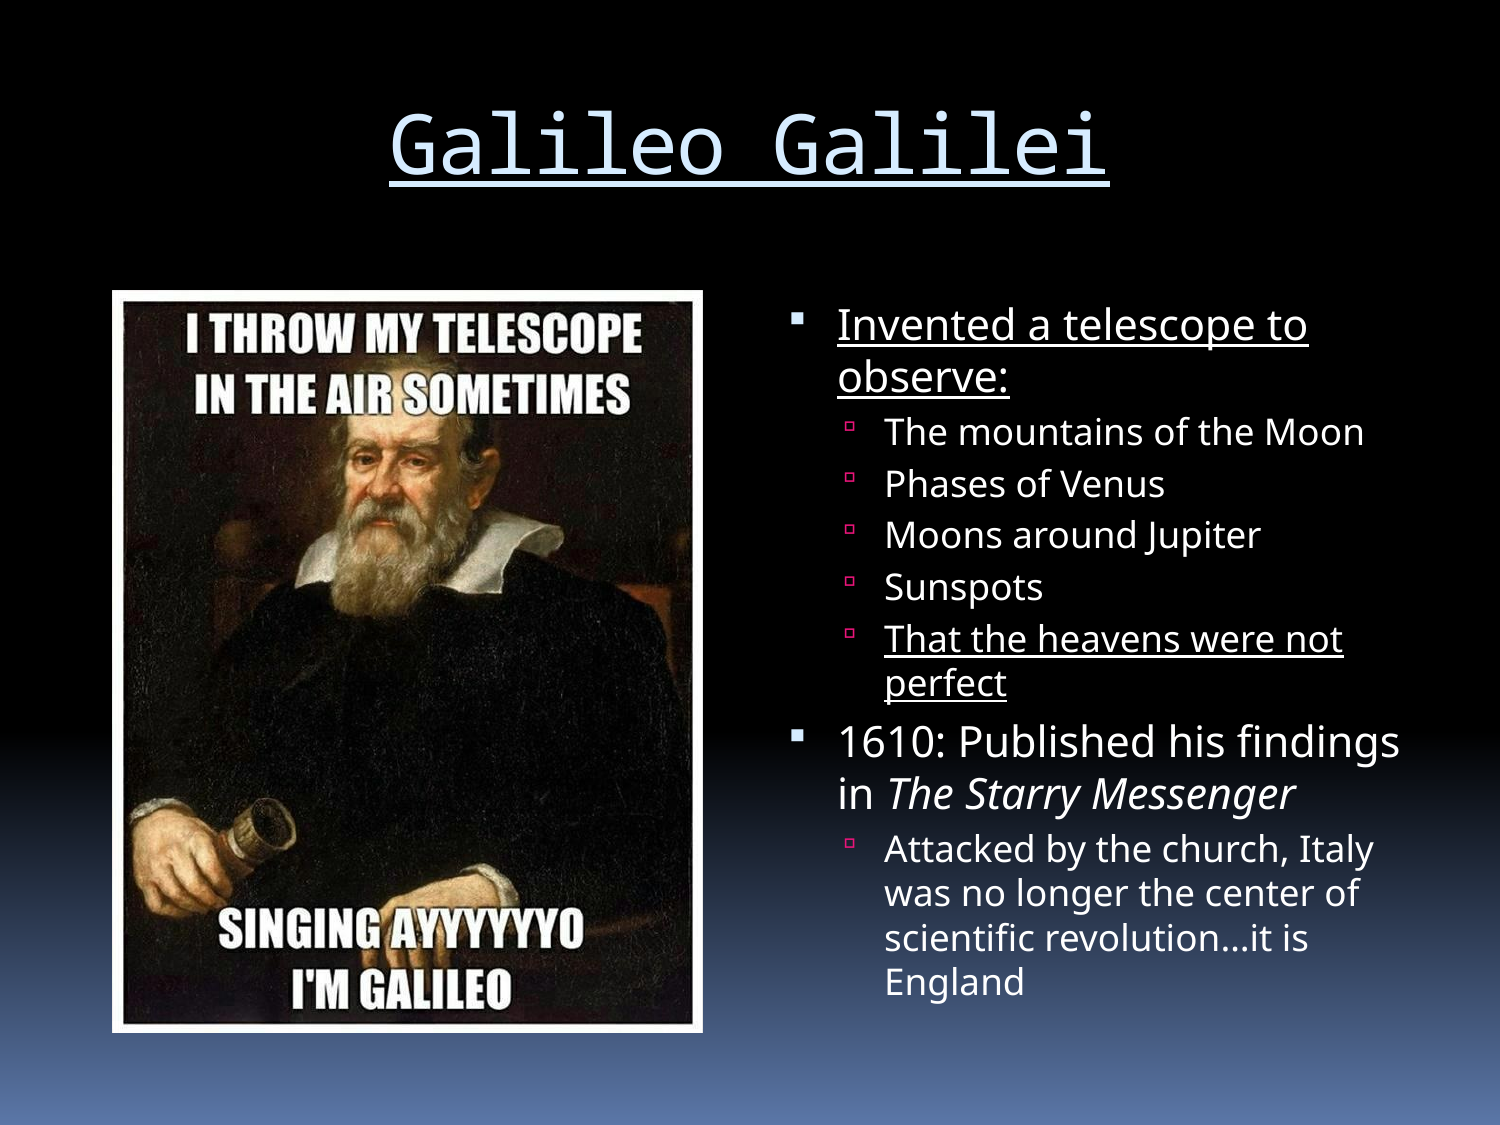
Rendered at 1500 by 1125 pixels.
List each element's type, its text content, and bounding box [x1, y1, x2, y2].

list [112, 289, 703, 1034]
title Galileo Galilei [75, 83, 1425, 234]
list Invented a telescope to observe: The mountains of the Moon Phases of Venus Moons around Jupiter Sunspots That the heavens were not perfect 1610: Published his findings in The Starry Messenger Attacked by the church, Italy was no longer the center of scientific revolution…it is England [763, 290, 1427, 1033]
